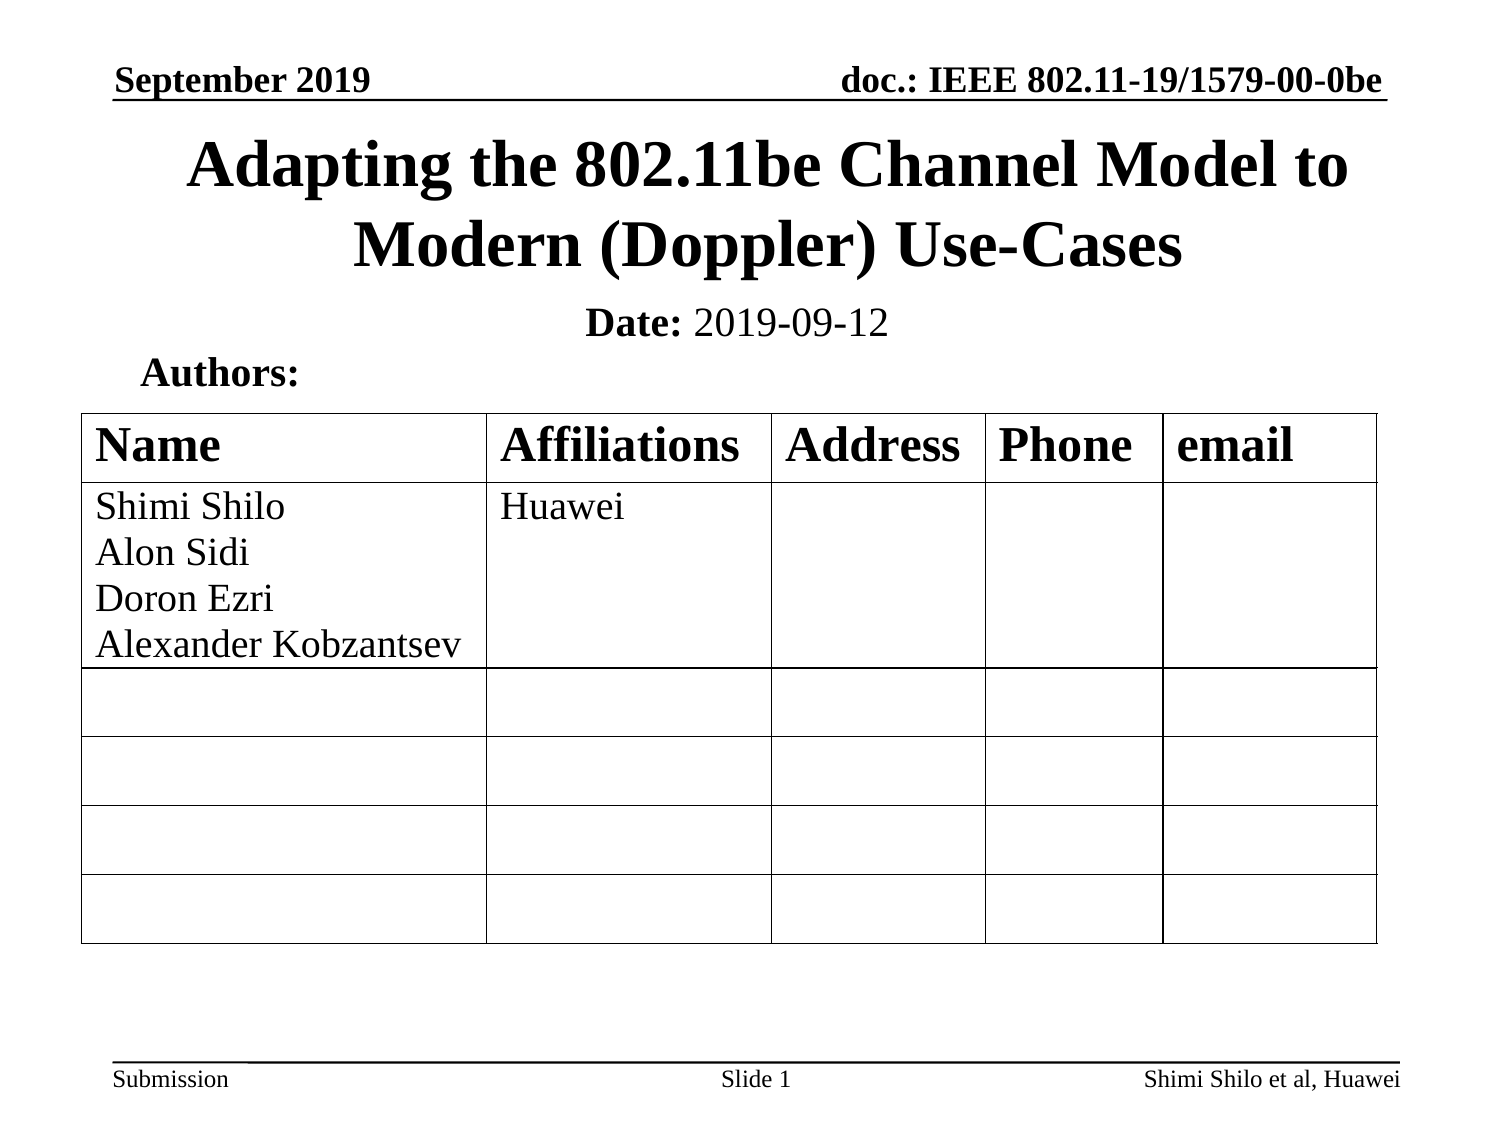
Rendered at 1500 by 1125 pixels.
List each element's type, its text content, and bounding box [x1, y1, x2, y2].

title Adapting the 802.11be Channel Model to Modern (Doppler) Use-Cases [49, 137, 1488, 263]
list Date: 2019-09-12 [99, 287, 1376, 351]
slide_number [114, 54, 374, 101]
text_box Authors: [124, 337, 363, 400]
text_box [62, 413, 1500, 1125]
